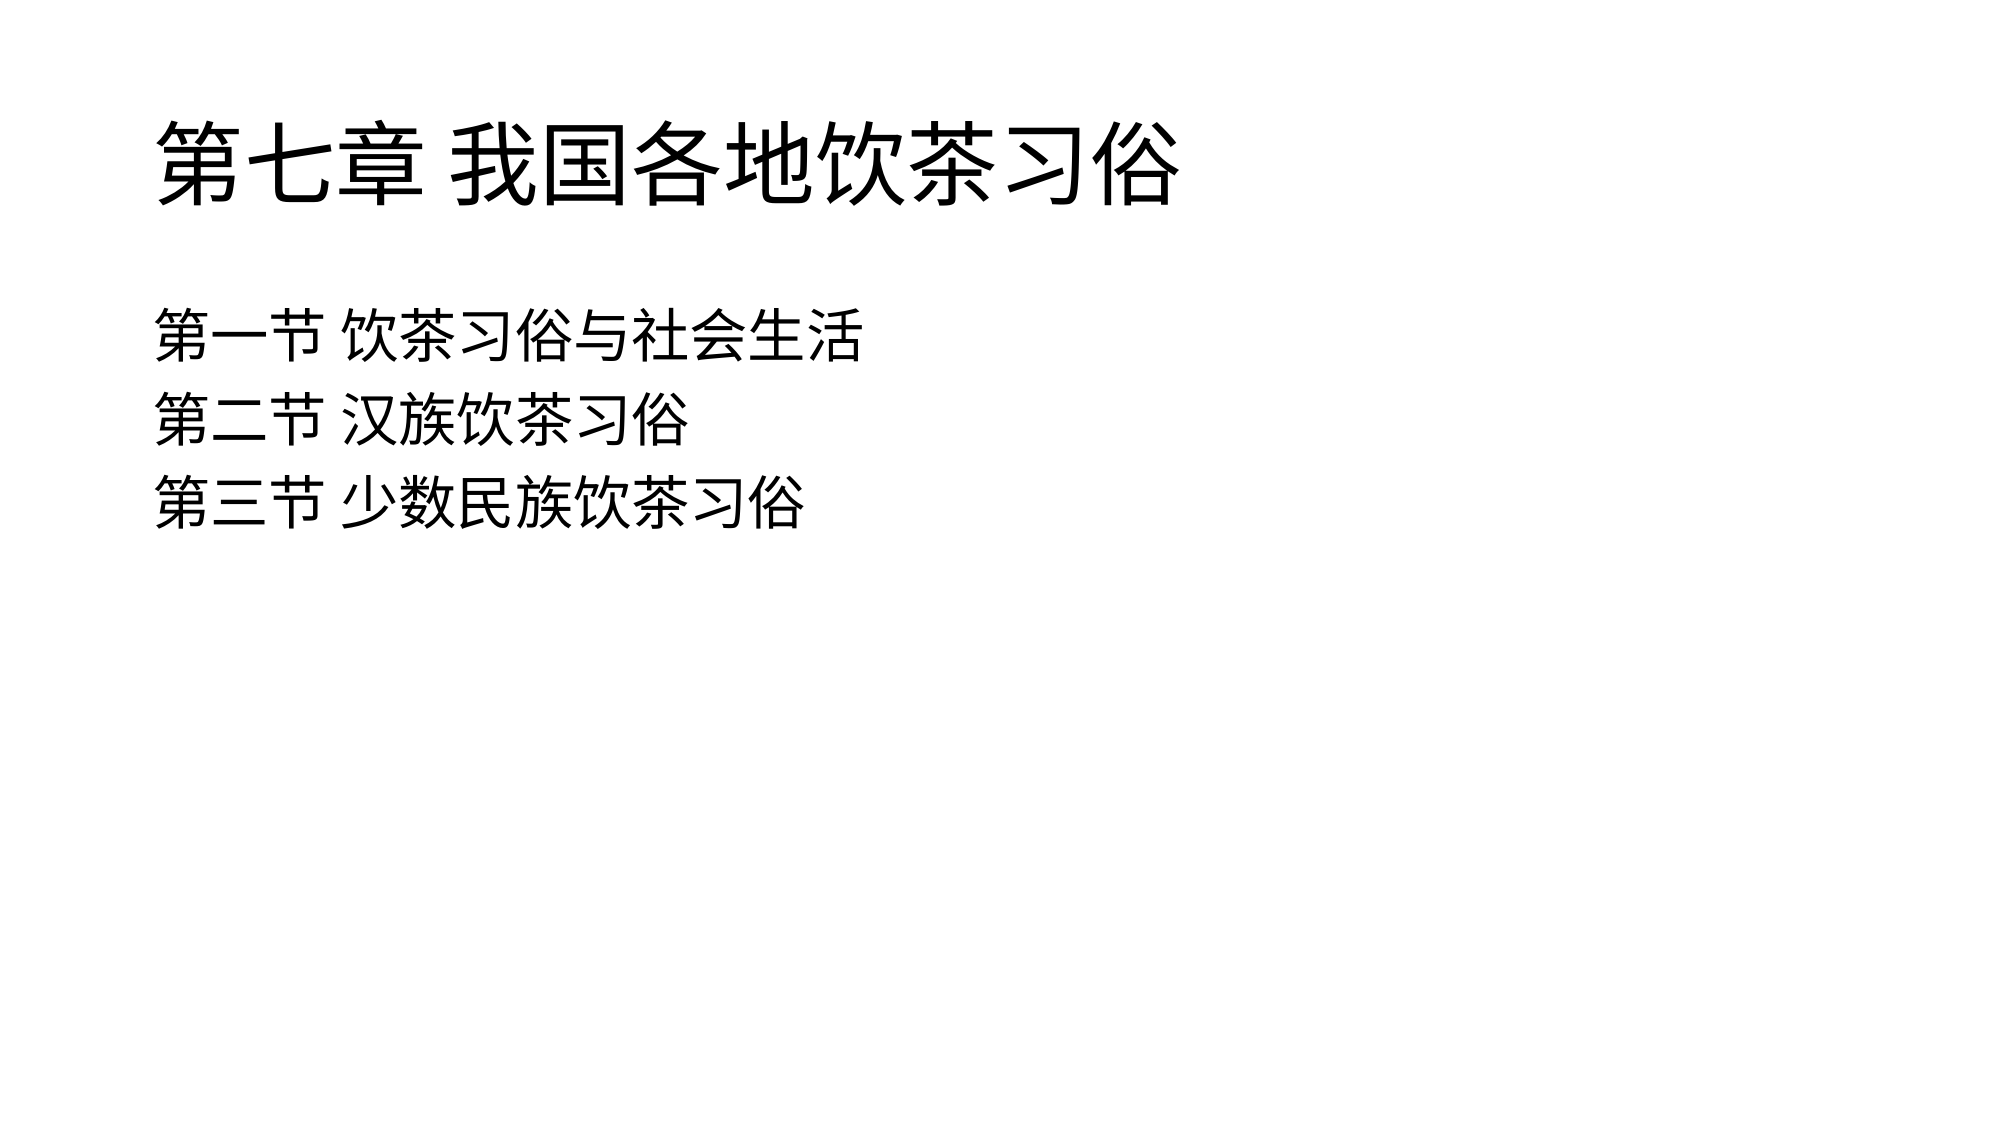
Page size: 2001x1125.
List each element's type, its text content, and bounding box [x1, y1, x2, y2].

list 第一节 饮茶习俗与社会生活 第二节 汉族饮茶习俗 第三节 少数民族饮茶习俗 [137, 299, 1863, 1014]
title 第七章 我国各地饮茶习俗 [137, 59, 1863, 278]
